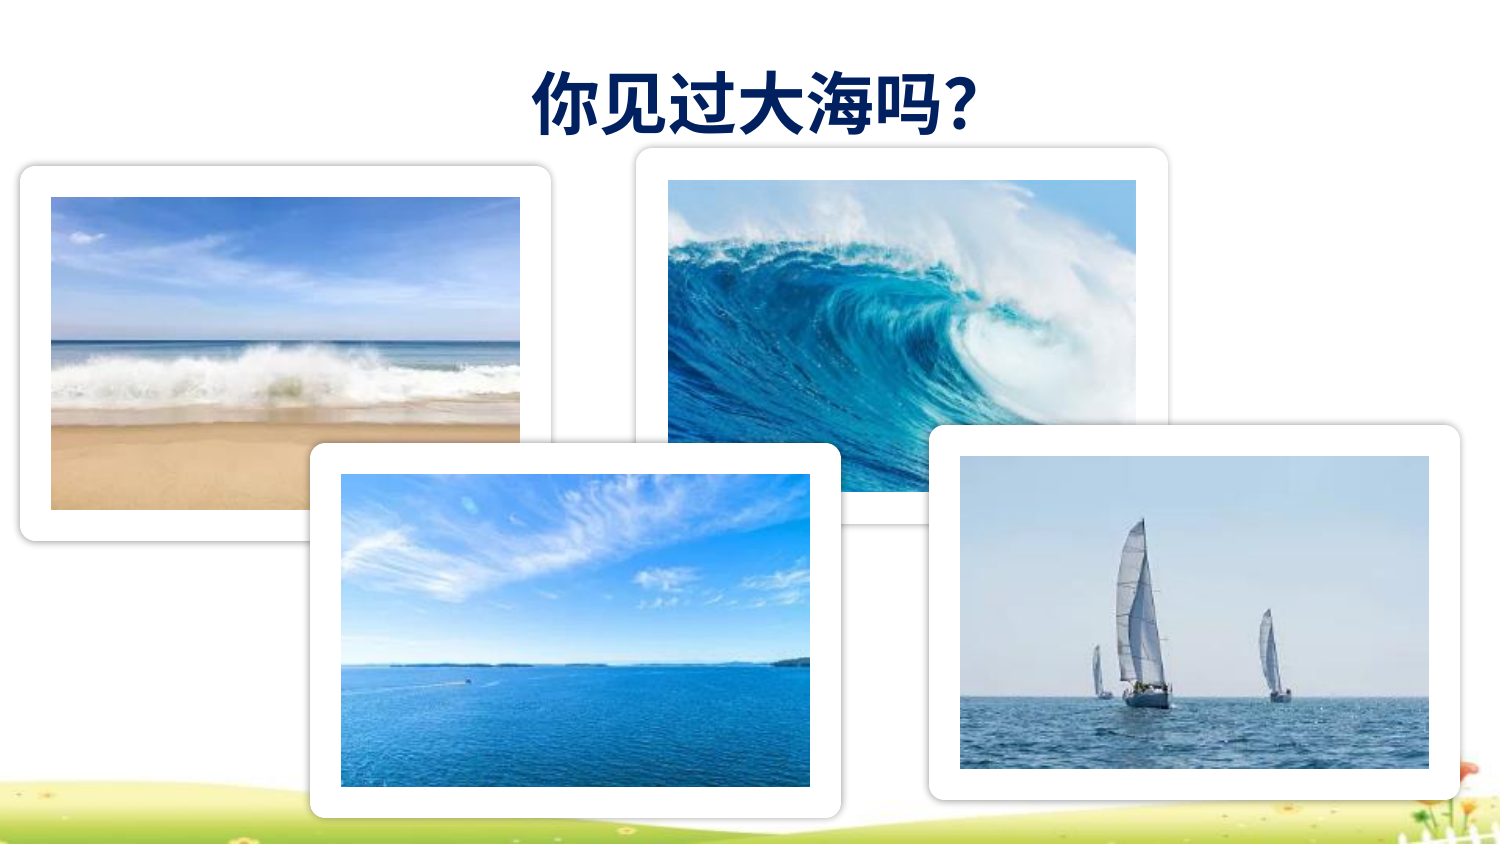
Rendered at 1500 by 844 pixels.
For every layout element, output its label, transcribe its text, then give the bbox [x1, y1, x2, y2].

picture [0, 0, 1500, 844]
text_box 你见过大海吗？ [519, 55, 1072, 149]
